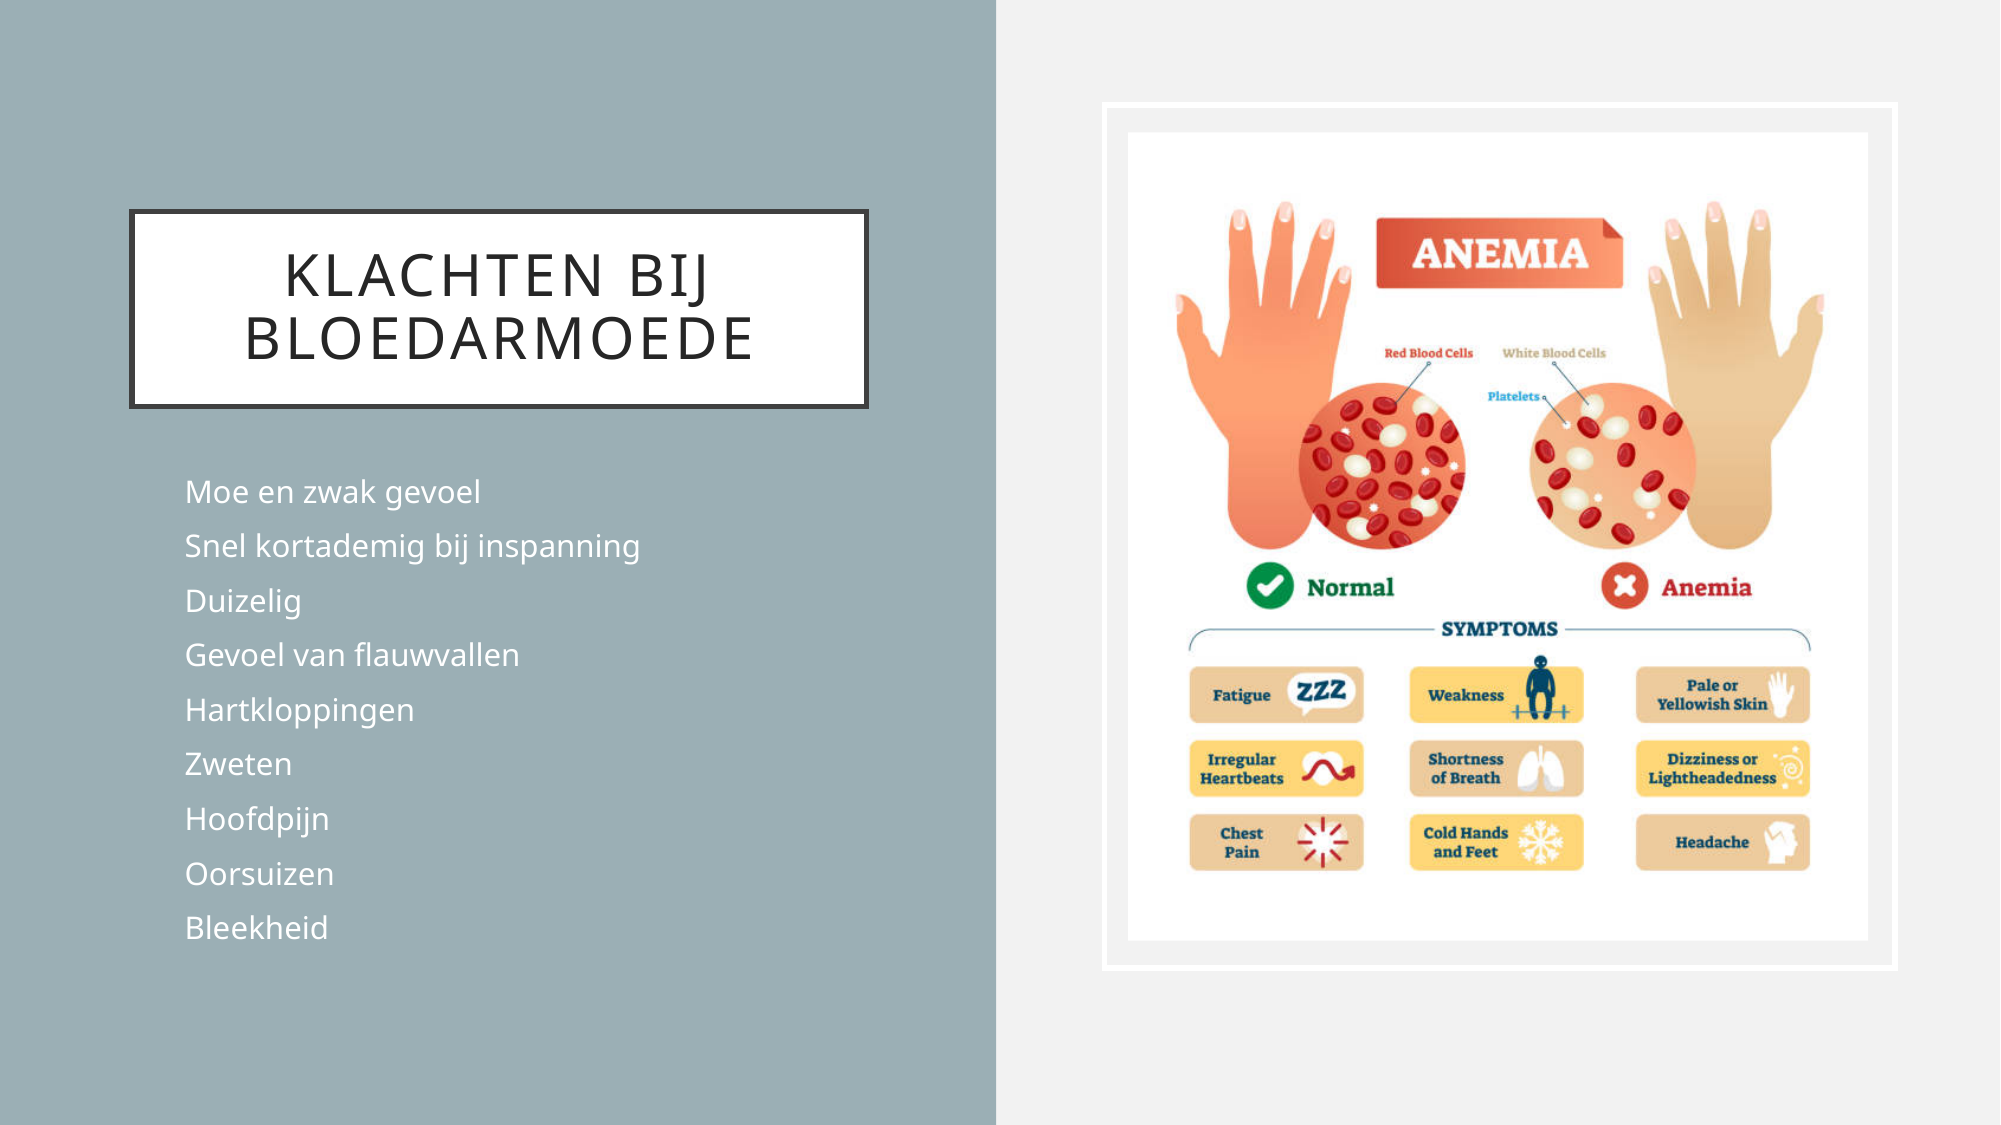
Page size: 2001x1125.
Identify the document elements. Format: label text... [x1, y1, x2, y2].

title Klachten bij bloedarmoede [129, 209, 869, 409]
text_box [1103, 104, 1896, 969]
picture [1158, 175, 1842, 898]
text_box [0, 0, 997, 1125]
text_box [1127, 131, 1869, 942]
list Moe en zwak gevoel Snel kortademig bij inspanning Duizelig Gevoel van flauwvallen Hartkloppingen Zweten Hoofdpijn Oorsuizen Bleekheid [131, 468, 867, 969]
